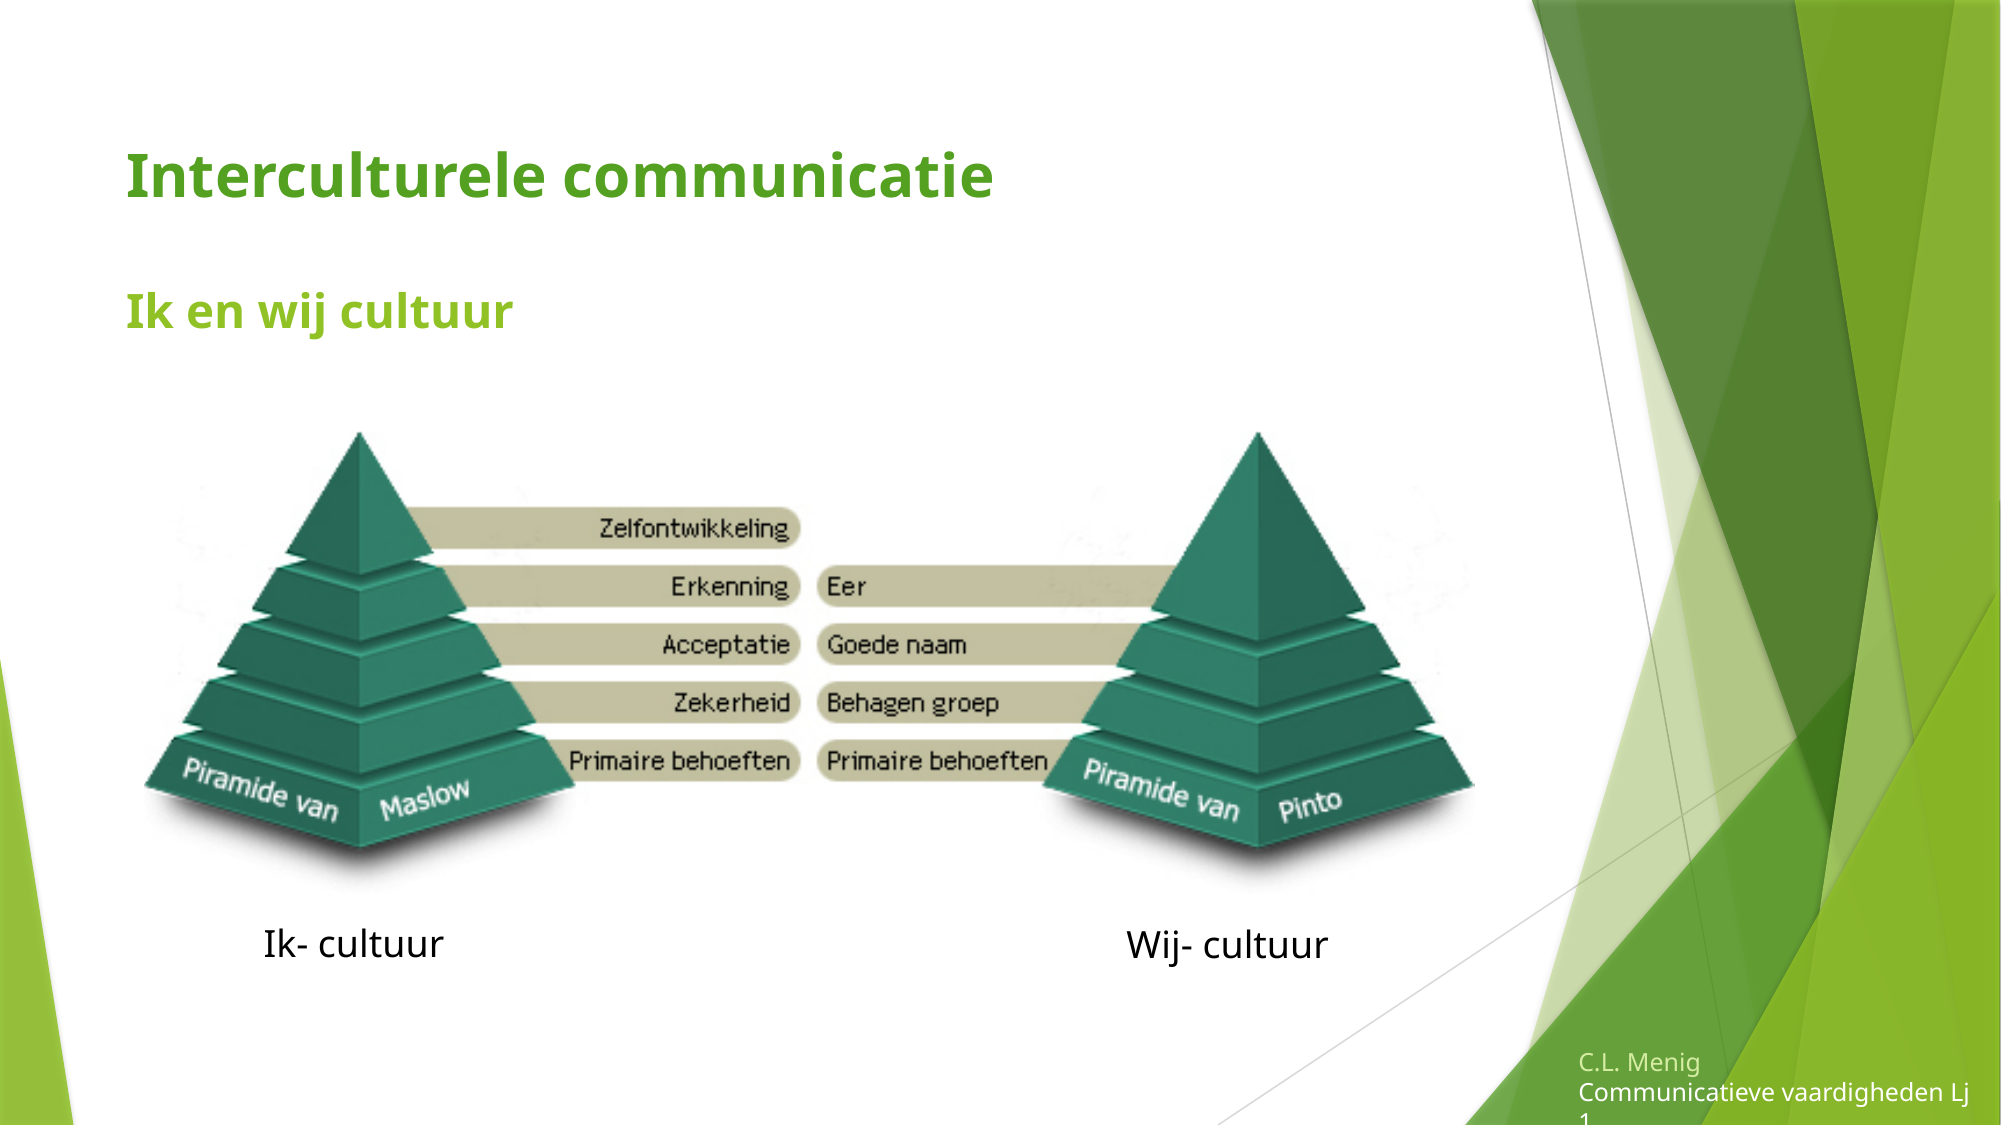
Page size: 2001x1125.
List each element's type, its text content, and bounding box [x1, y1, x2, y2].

picture [144, 430, 1475, 896]
text_box C.L. Menig Communicatieve vaardigheden Lj 1 [1563, 1038, 2000, 1125]
text_box Interculturele communicatie Ik en wij cultuur [111, 129, 1522, 347]
text_box Ik- cultuur [248, 912, 612, 972]
text_box Wij- cultuur [1111, 913, 1475, 974]
